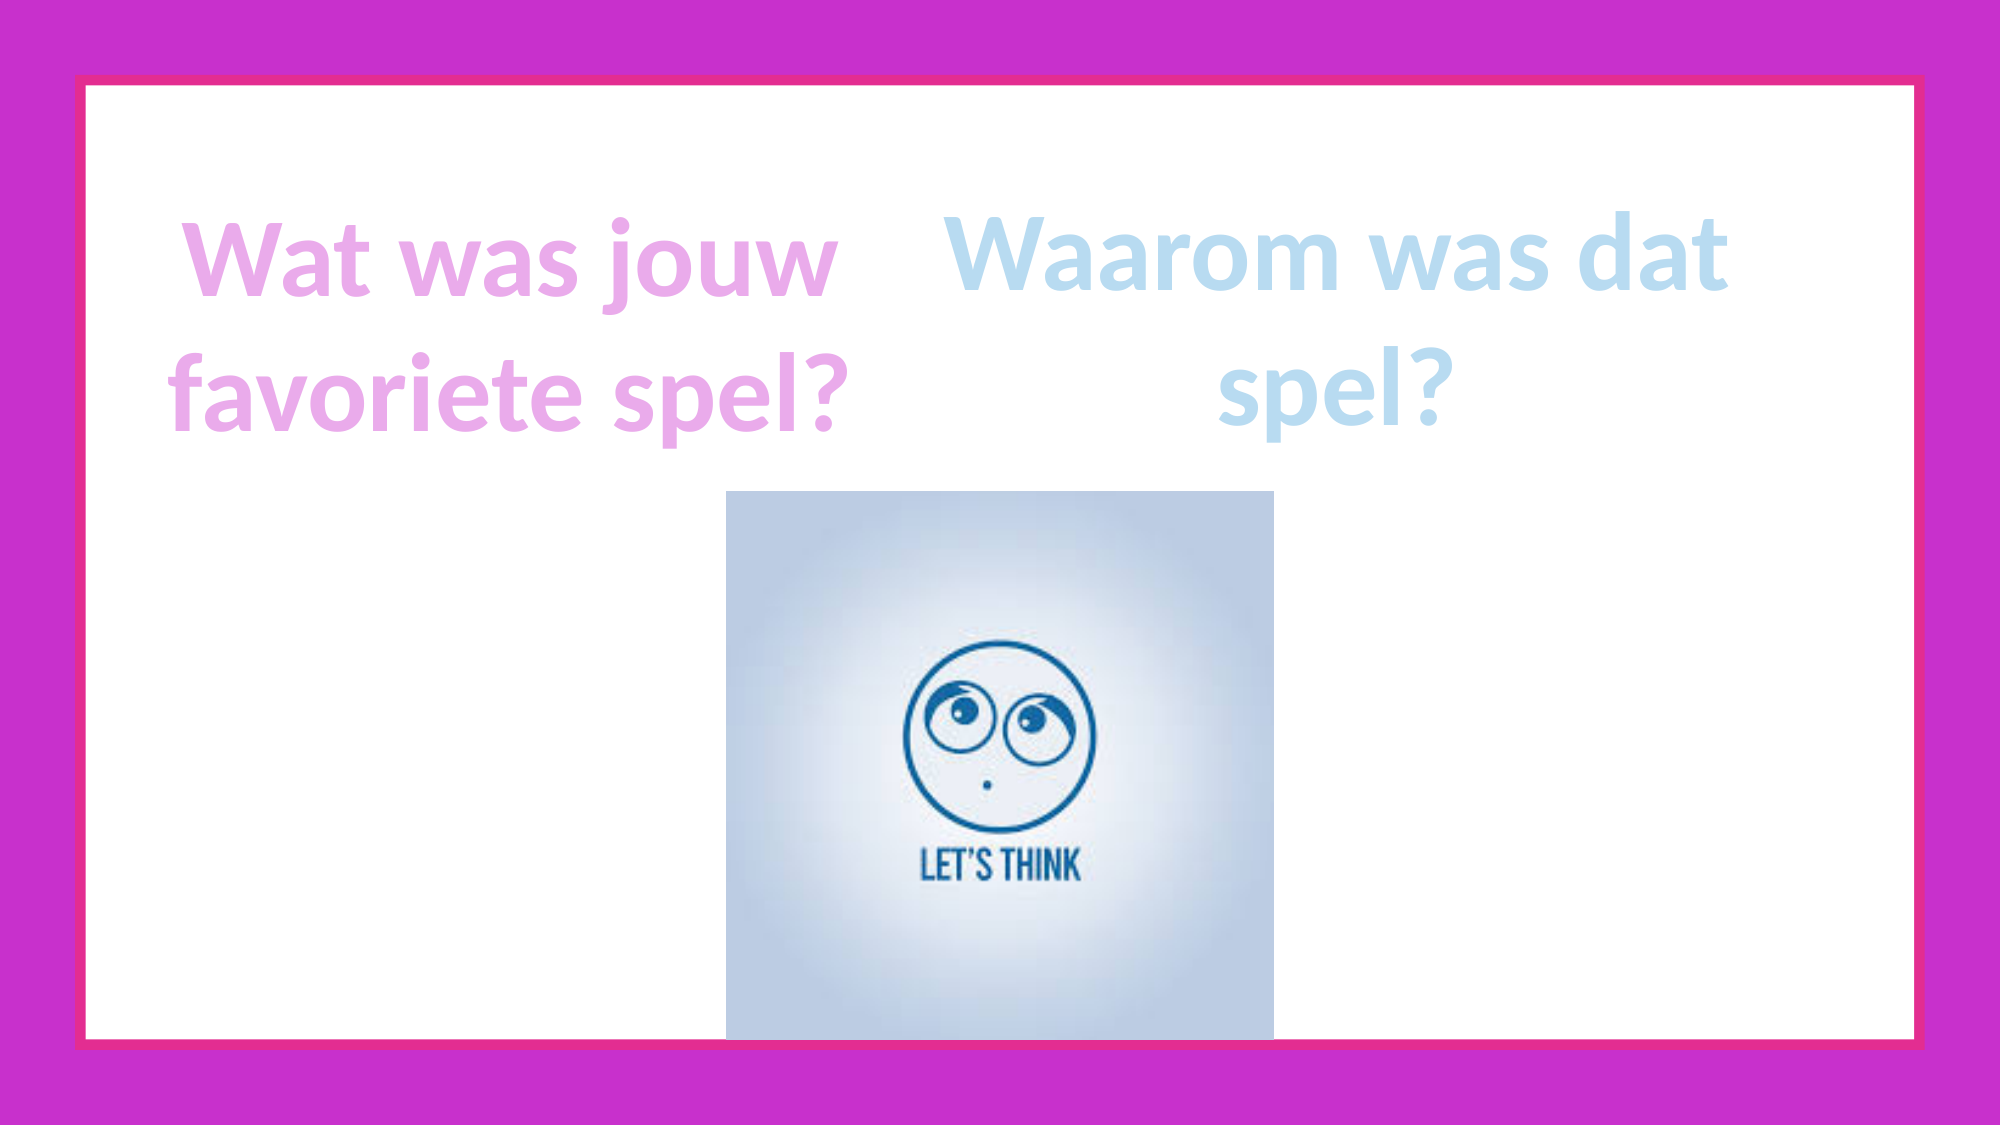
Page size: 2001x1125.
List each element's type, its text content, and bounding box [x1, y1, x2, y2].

text_box [74, 74, 1926, 1051]
text_box [84, 84, 1916, 1041]
text_box [0, 0, 2000, 1125]
picture [725, 491, 1275, 1040]
text_box Waarom was dat spel? [836, 170, 1838, 455]
text_box Wat was jouw favoriete spel? [10, 176, 1011, 462]
